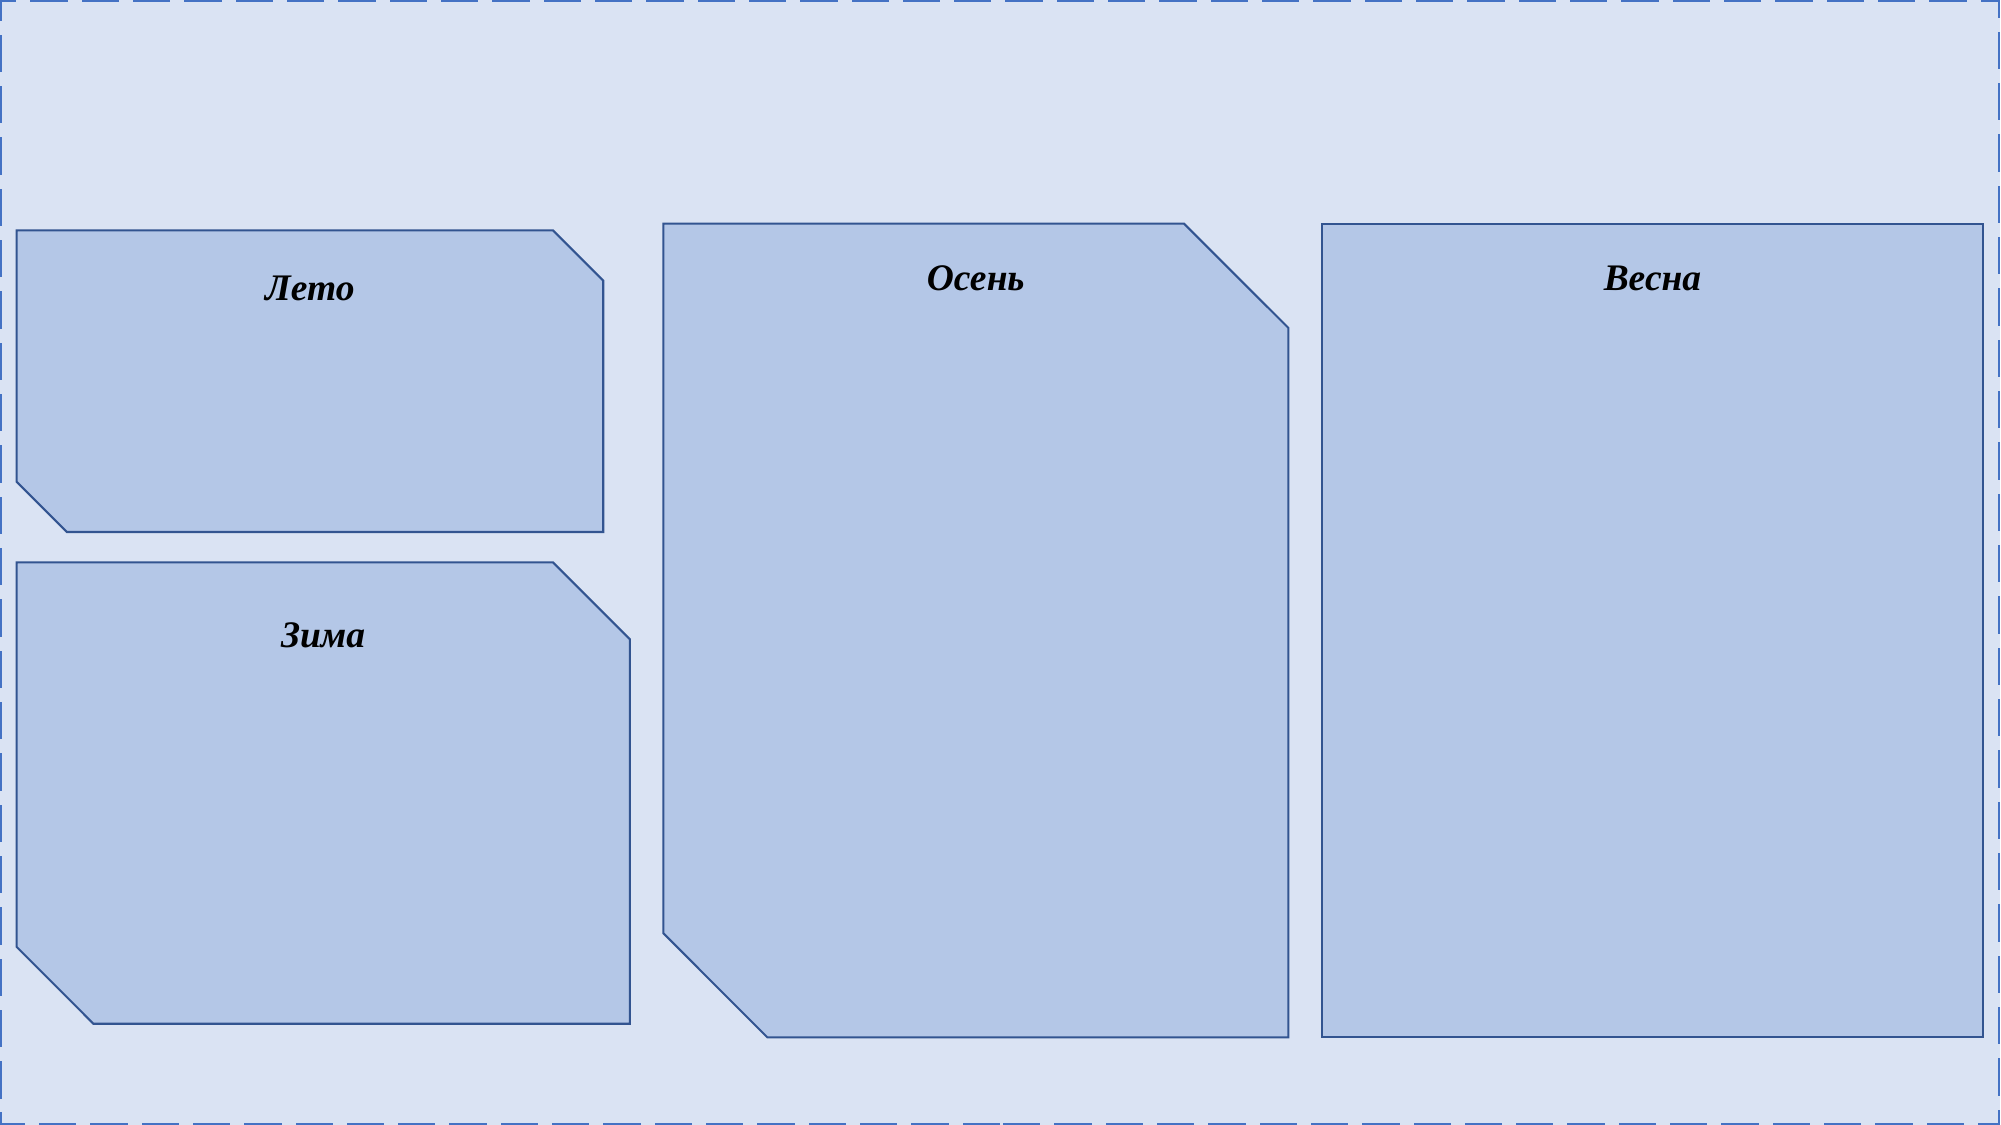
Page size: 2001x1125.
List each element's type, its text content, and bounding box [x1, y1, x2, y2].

text_box Весна [1321, 223, 1984, 1038]
text_box [0, 0, 2000, 1125]
text_box Осень [662, 222, 1290, 1039]
text_box Зима [15, 561, 631, 1025]
text_box Лето [15, 229, 605, 534]
